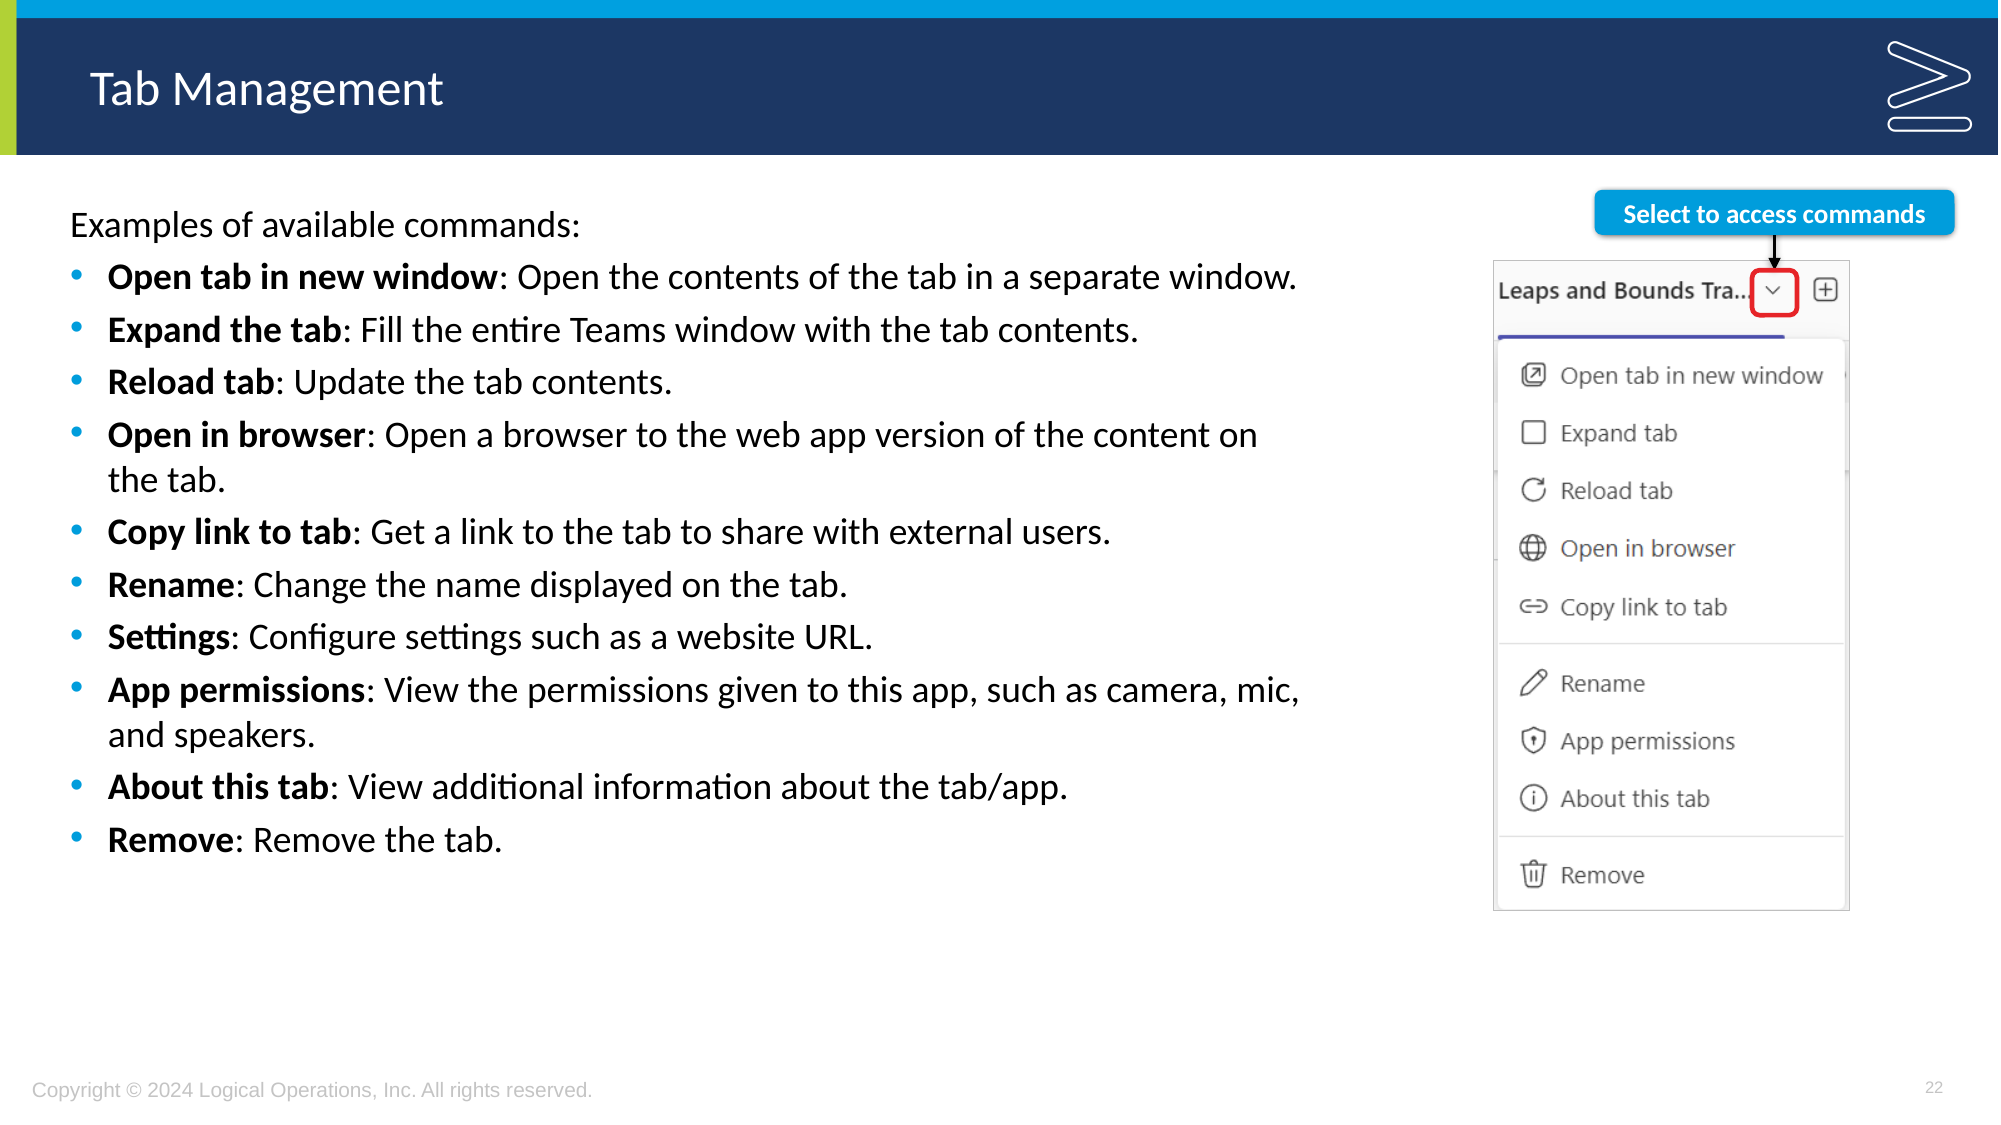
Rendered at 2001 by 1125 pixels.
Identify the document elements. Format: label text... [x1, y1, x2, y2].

list Examples of available commands: Open tab in new window: Open the contents of the tab in a separate window. Expand the tab: Fill the entire Teams window with the tab contents. Reload tab: Update the tab contents. Open in browser: Open a browser to the web app version of the content on the tab. Copy link to tab: Get a link to the tab to share with external users. Rename: Change the name displayed on the tab. Settings: Configure settings such as a website URL. App permissions: View the permissions given to this app, such as camera, mic, and speakers. About this tab: View additional information about the tab/app. Remove: Remove the tab. [55, 192, 1321, 1037]
slide_number 22 [1491, 1057, 1959, 1118]
title Tab Management [74, 16, 1850, 155]
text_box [1493, 189, 1955, 911]
picture [1850, 19, 1998, 155]
picture [0, 0, 74, 155]
